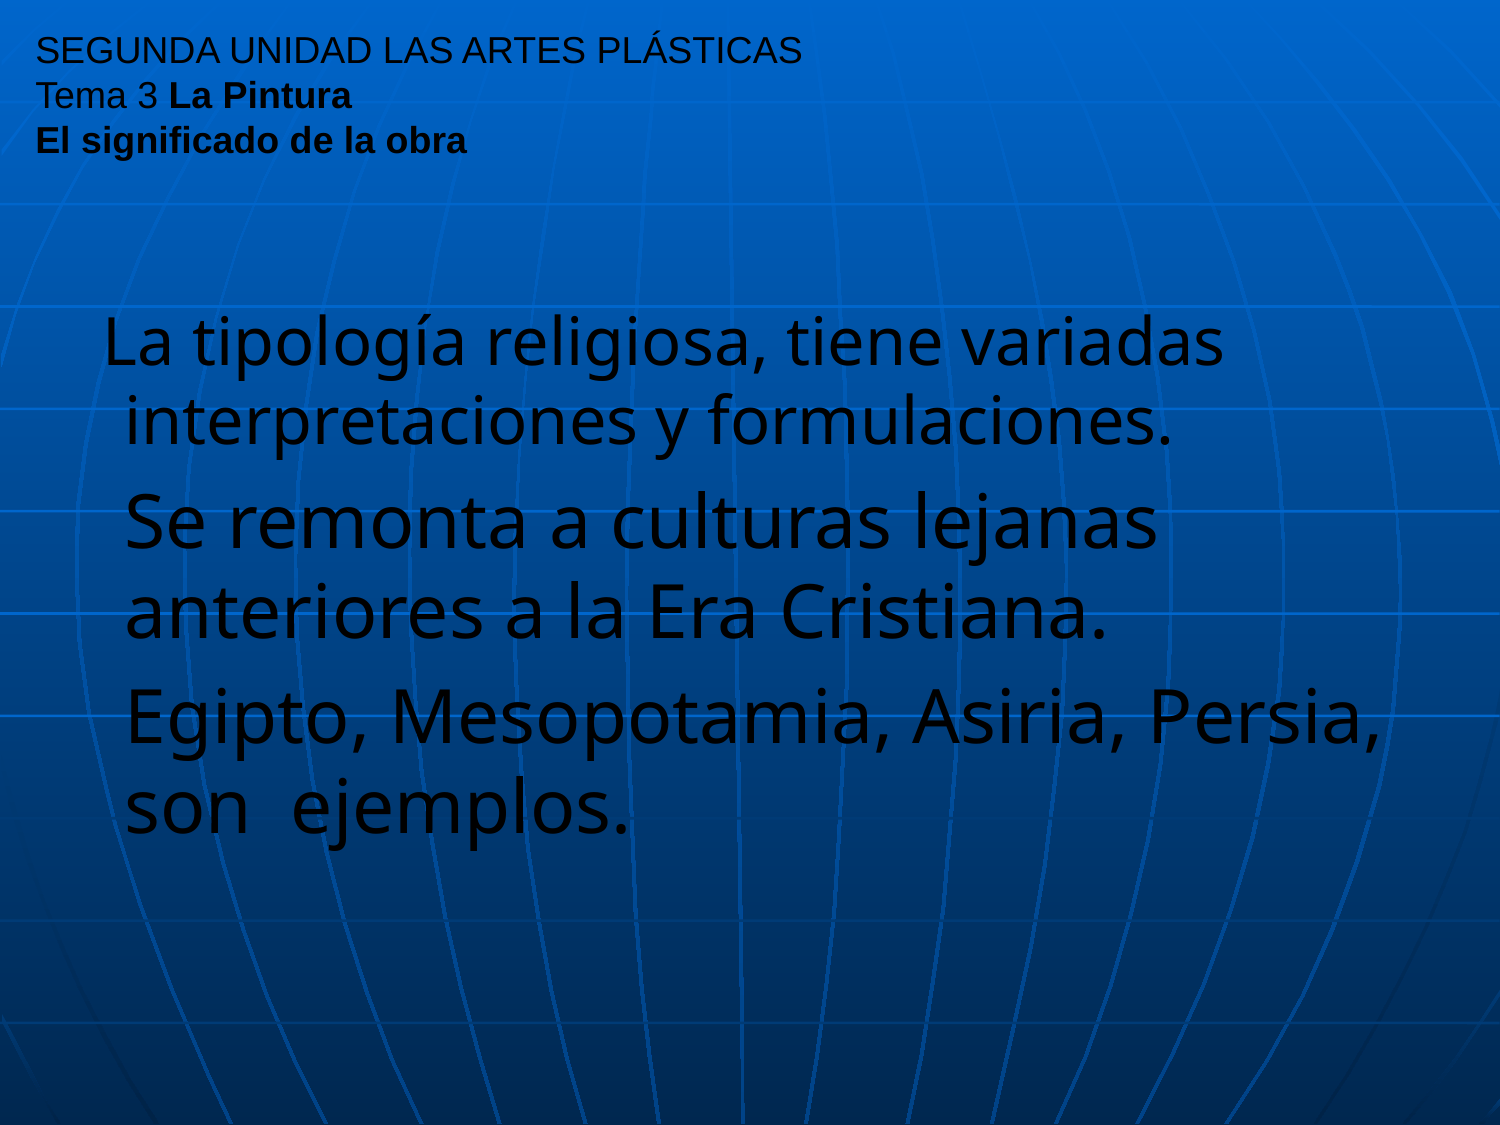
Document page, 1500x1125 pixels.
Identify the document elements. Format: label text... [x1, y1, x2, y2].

list La tipología religiosa, tiene variadas interpretaciones y formulaciones. Se remonta a culturas lejanas anteriores a la Era Cristiana. Egipto, Mesopotamia, Asiria, Persia, son ejemplos. [52, 290, 1436, 1000]
title SEGUNDA UNIDAD LAS ARTES PLÁSTICAS Tema 3 La Pintura El significado de la obra [0, 0, 840, 188]
